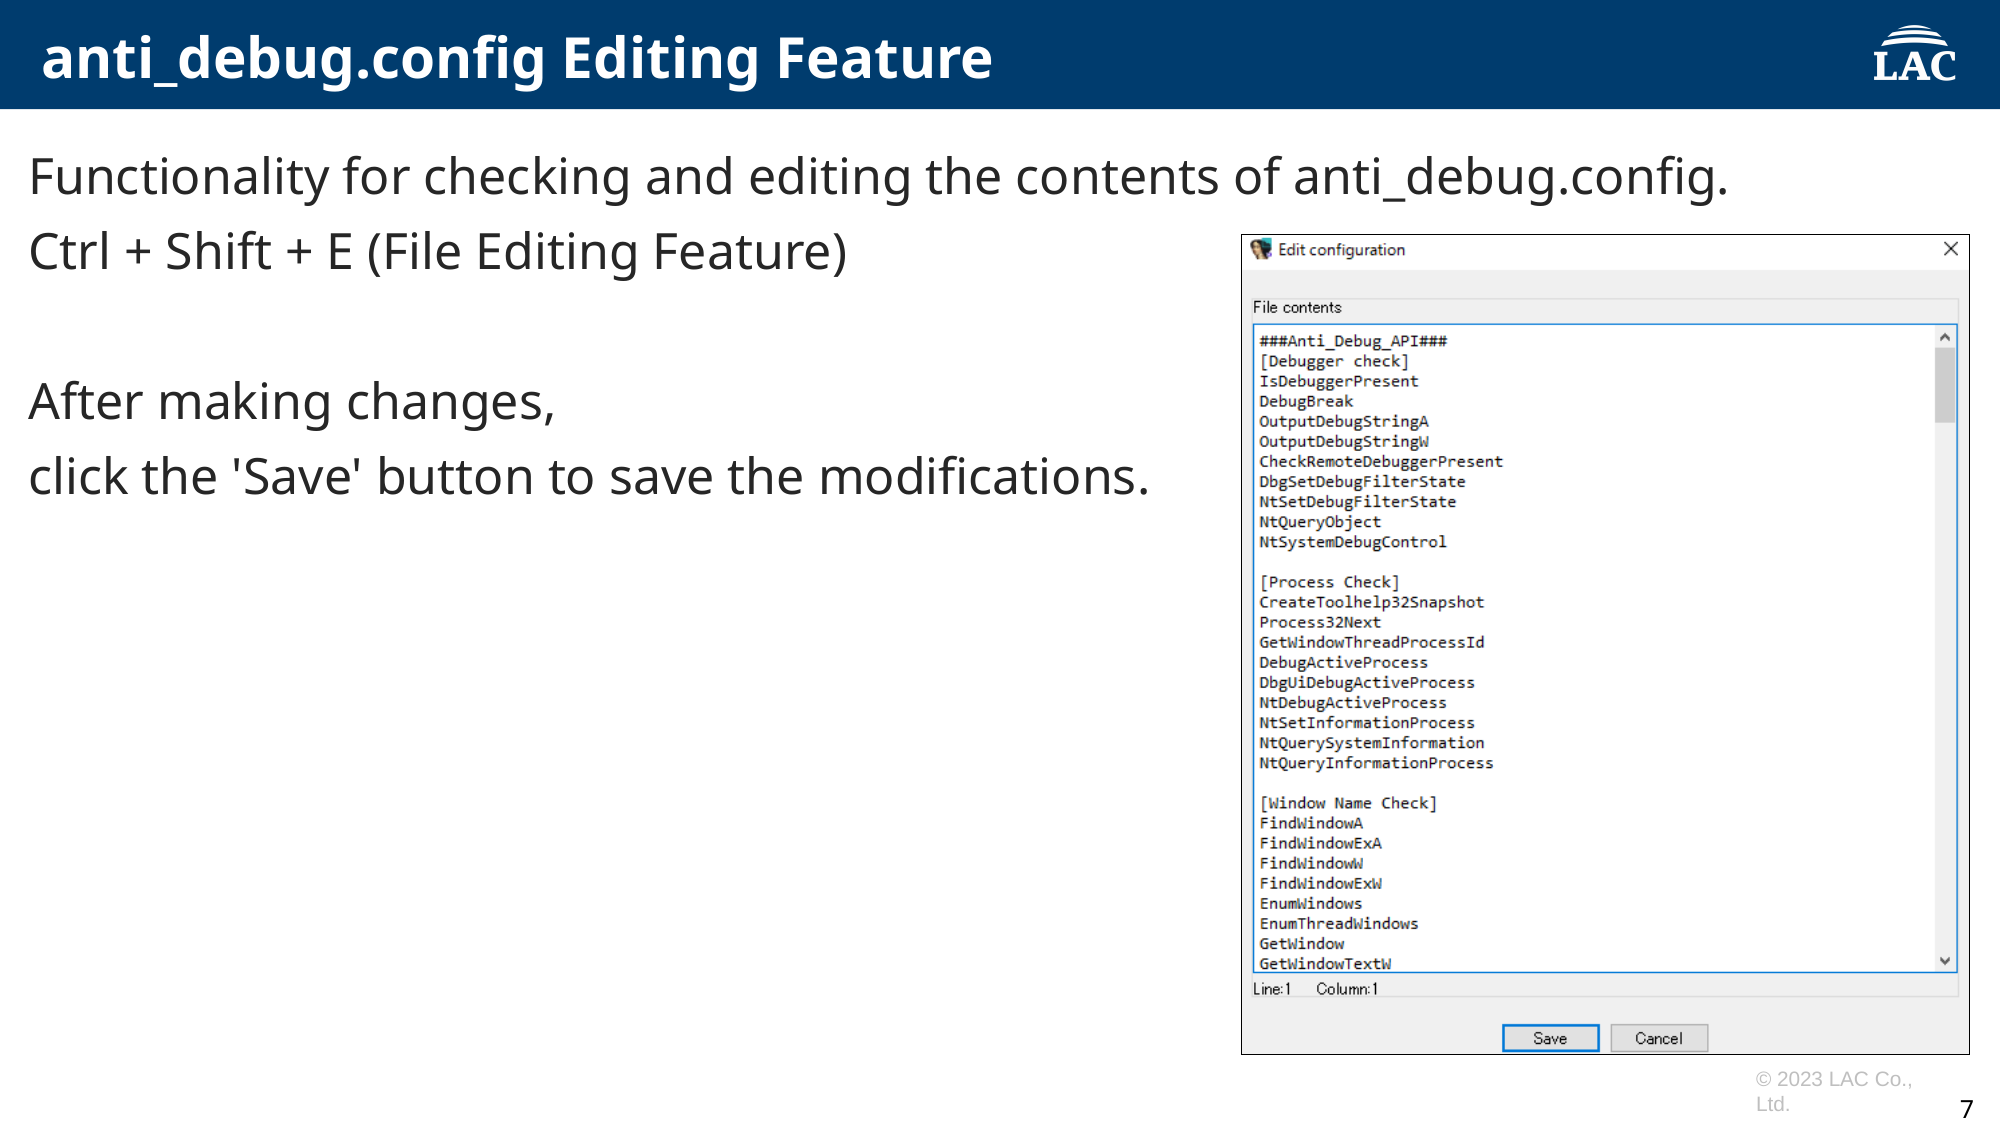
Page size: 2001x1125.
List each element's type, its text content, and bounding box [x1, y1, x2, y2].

title anti_debug.config Editing Feature [26, 22, 1793, 99]
picture [1860, 11, 1969, 94]
picture [1241, 234, 1970, 1055]
list Functionality for checking and editing the contents of anti_debug.config. Ctrl + Shift + E (File Editing Feature) After making changes, click the 'Save' button to save the modifications. [13, 144, 1883, 981]
